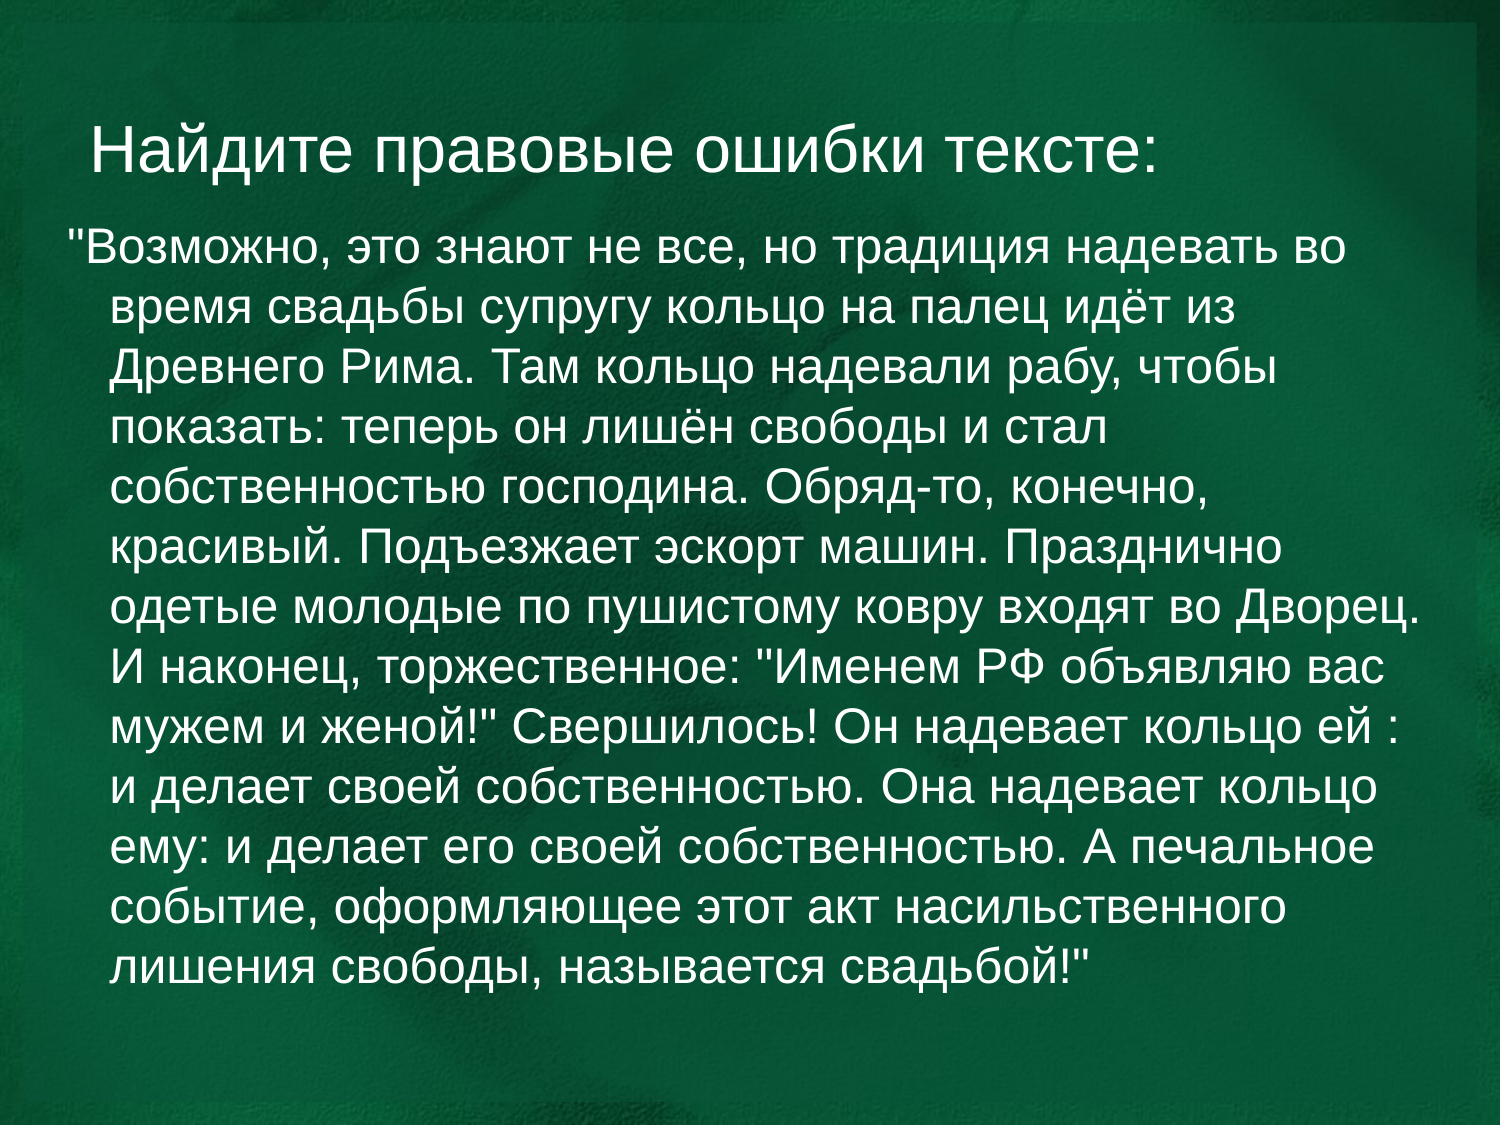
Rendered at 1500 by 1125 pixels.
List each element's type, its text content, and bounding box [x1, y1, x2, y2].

title Найдите правовые ошибки тексте: [74, 44, 1425, 194]
list "Возможно, это знают не все, но традиция надевать во время свадьбы супругу кольцо на палец идёт из Древнего Рима. Там кольцо надевали рабу, чтобы показать: теперь он лишён свободы и стал собственностью господина. Обряд-то, конечно, красивый. Подъезжает эскорт машин. Празднично одетые молодые по пушистому ковру входят во Дворец. И наконец, торжественное: "Именем РФ объявляю вас мужем и женой!" Свершилось! Он надевает кольцо ей : и делает своей собственностью. Она надевает кольцо ему: и делает его своей собственностью. А печальное событие, оформляющее этот акт насильственного лишения свободы, называется свадьбой!" [37, 205, 1455, 1084]
picture [0, 0, 1500, 1125]
